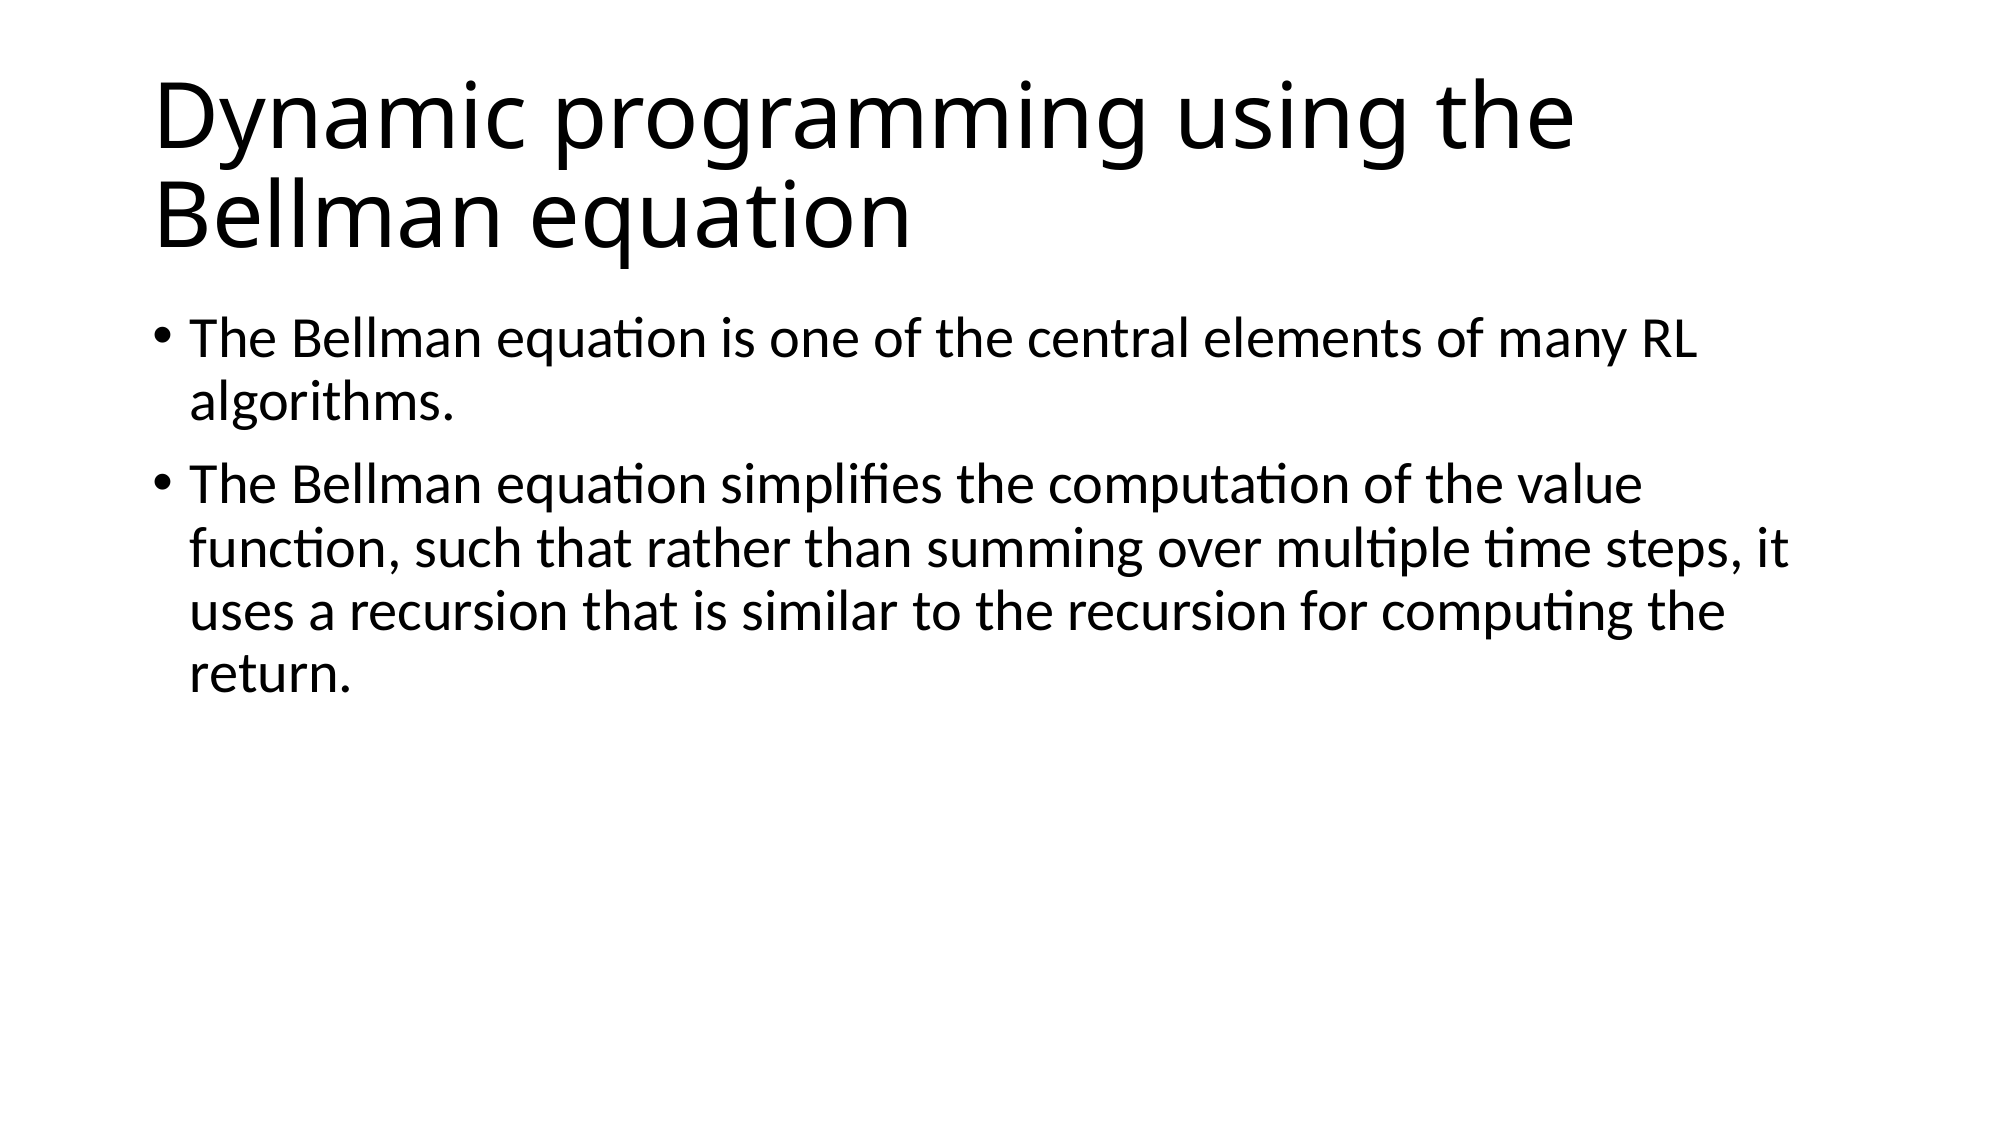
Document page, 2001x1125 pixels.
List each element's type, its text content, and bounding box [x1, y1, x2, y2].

list The Bellman equation is one of the central elements of many RL algorithms. The Bellman equation simplifies the computation of the value function, such that rather than summing over multiple time steps, it uses a recursion that is similar to the recursion for computing the return. [137, 299, 1863, 1014]
title Dynamic programming using the Bellman equation [137, 59, 1863, 278]
